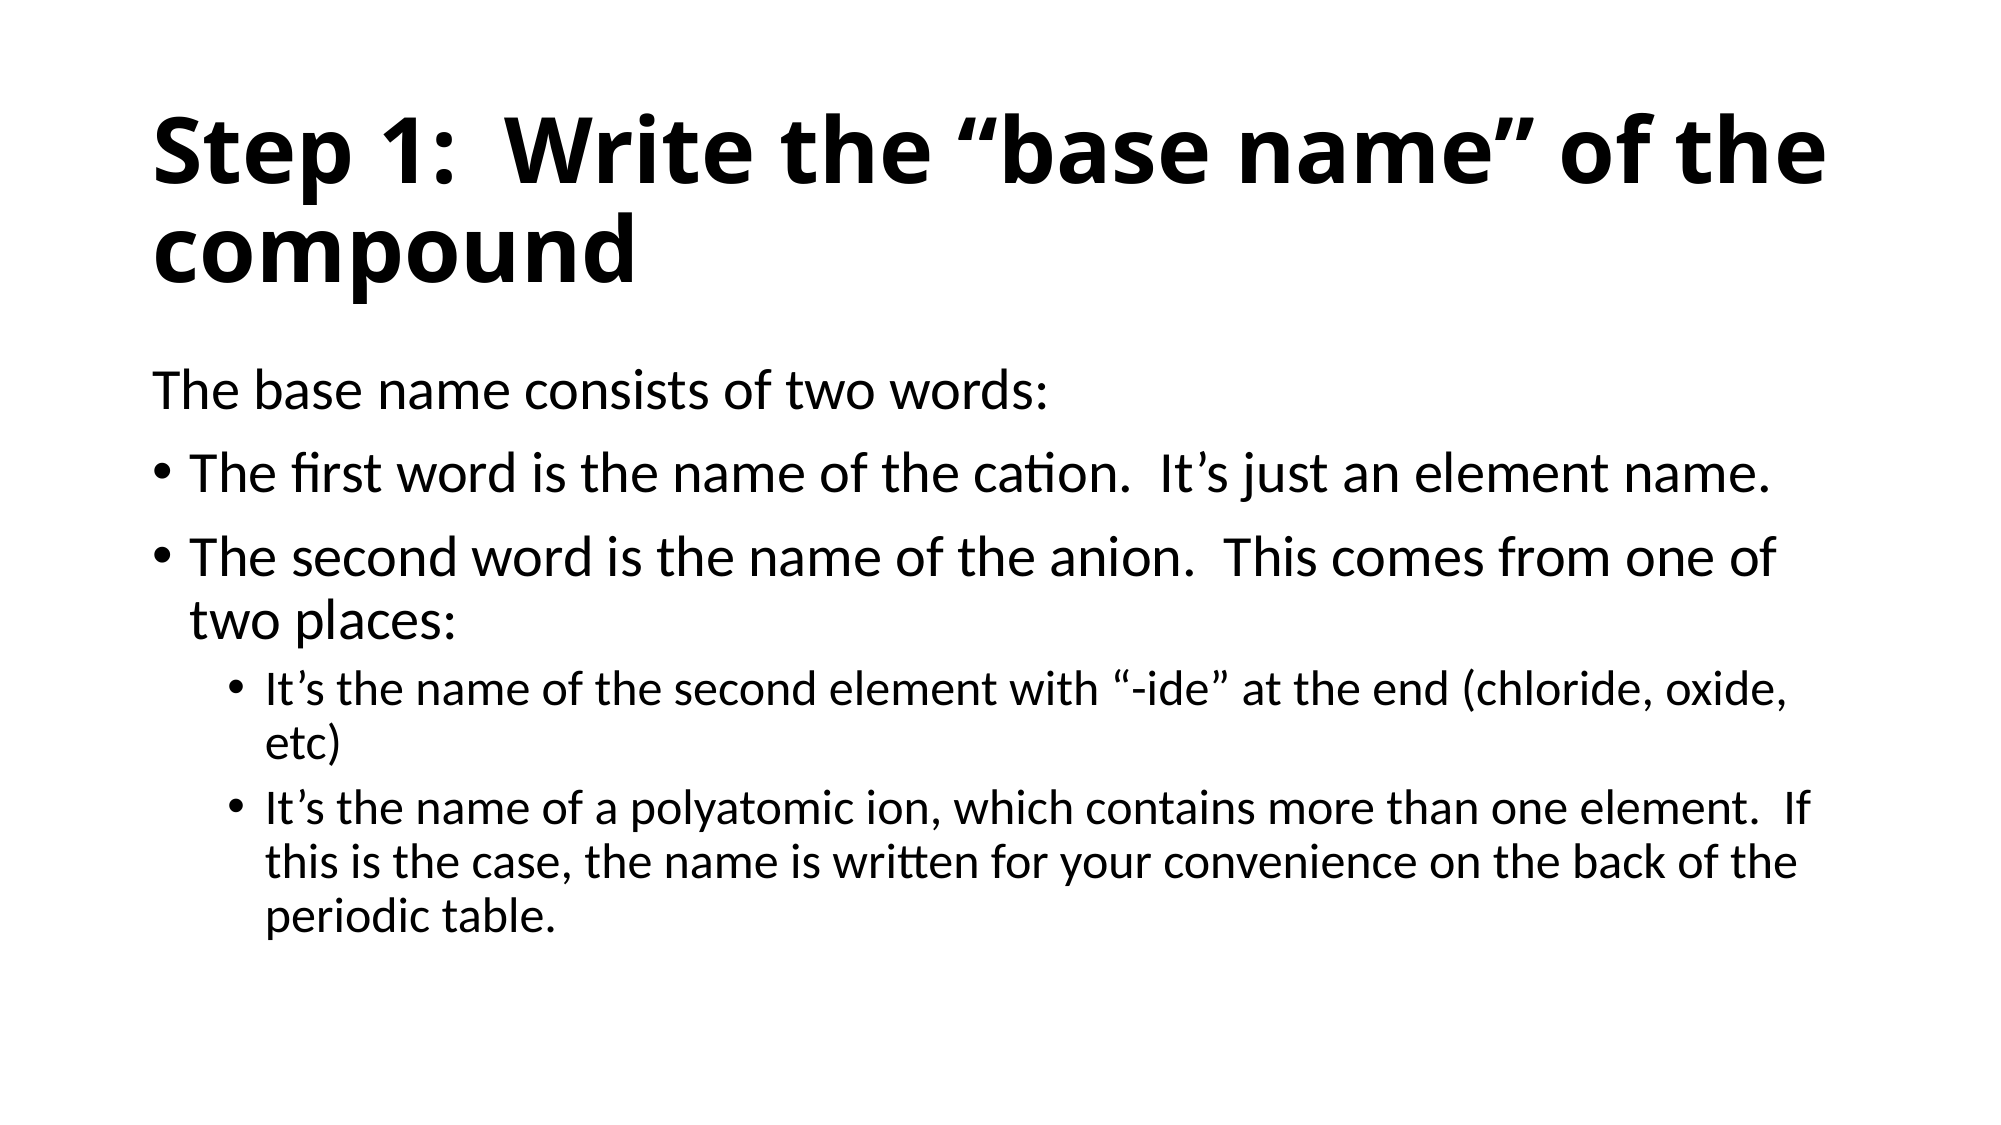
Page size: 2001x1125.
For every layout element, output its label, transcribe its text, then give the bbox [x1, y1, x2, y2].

title Step 1: Write the “base name” of the compound [137, 95, 1863, 313]
list The base name consists of two words: The first word is the name of the cation. It’s just an element name. The second word is the name of the anion. This comes from one of two places: It’s the name of the second element with “-ide” at the end (chloride, oxide, etc) It’s the name of a polyatomic ion, which contains more than one element. If this is the case, the name is written for your convenience on the back of the periodic table. [137, 351, 1863, 1066]
